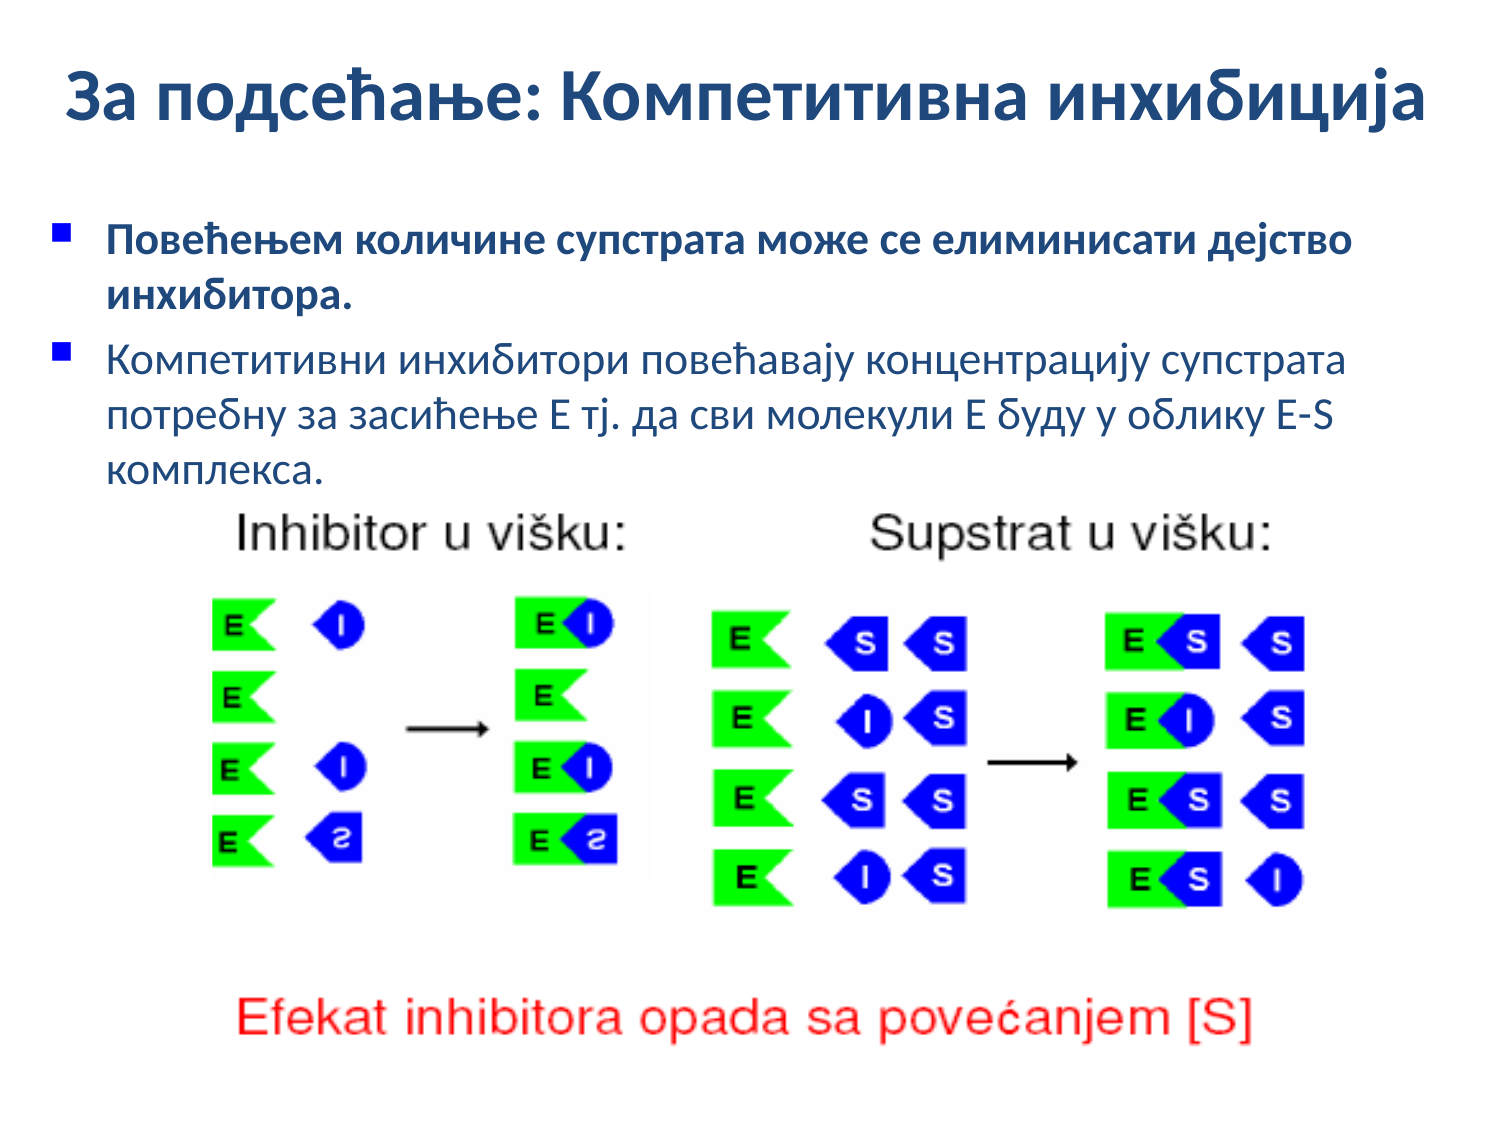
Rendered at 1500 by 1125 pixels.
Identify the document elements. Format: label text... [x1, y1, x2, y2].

text_box За подсећање: Компетитивна инхибиција [0, 5, 1498, 175]
text_box Повећењем количине супстрата може се елиминисати дејство инхибитора. Компетитивни инхибитори повећавају концентрацију супстрата потребну за засићење Е тј. да сви молекули Е буду у облику Е-S комплекса. [34, 201, 1460, 490]
picture [212, 511, 1326, 1113]
